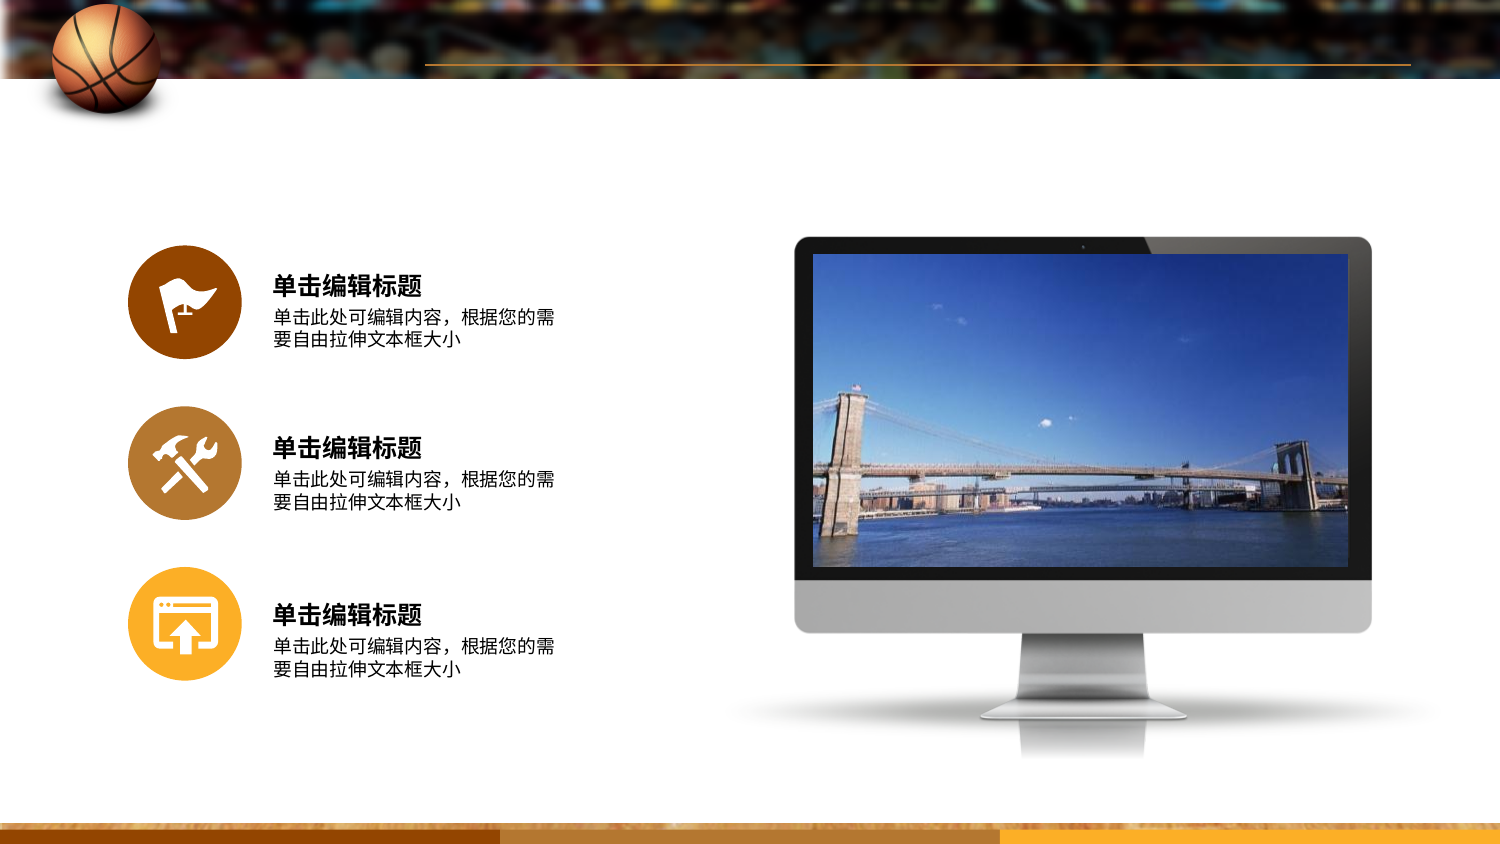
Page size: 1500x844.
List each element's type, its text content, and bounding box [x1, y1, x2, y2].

text_box [152, 435, 189, 461]
text_box [126, 565, 243, 682]
text_box 单击编辑标题 [272, 432, 514, 463]
picture [0, 823, 1500, 829]
text_box 单击此处可编辑内容，根据您的需要自由拉伸文本框大小 [273, 467, 561, 514]
text_box [159, 278, 218, 334]
text_box 单击此处可编辑内容，根据您的需要自由拉伸文本框大小 [273, 305, 561, 351]
picture [0, 0, 1500, 131]
text_box [189, 436, 218, 466]
text_box 单击编辑标题 [272, 600, 514, 631]
text_box 1 [126, 244, 243, 361]
text_box [126, 405, 243, 521]
text_box 单击此处可编辑内容，根据您的需要自由拉伸文本框大小 [273, 635, 561, 681]
text_box [153, 596, 219, 649]
text_box [161, 471, 183, 494]
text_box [0, 829, 1500, 844]
text_box [174, 456, 209, 493]
picture [717, 168, 1445, 806]
text_box [169, 619, 201, 655]
text_box 单击编辑标题 [272, 270, 514, 301]
